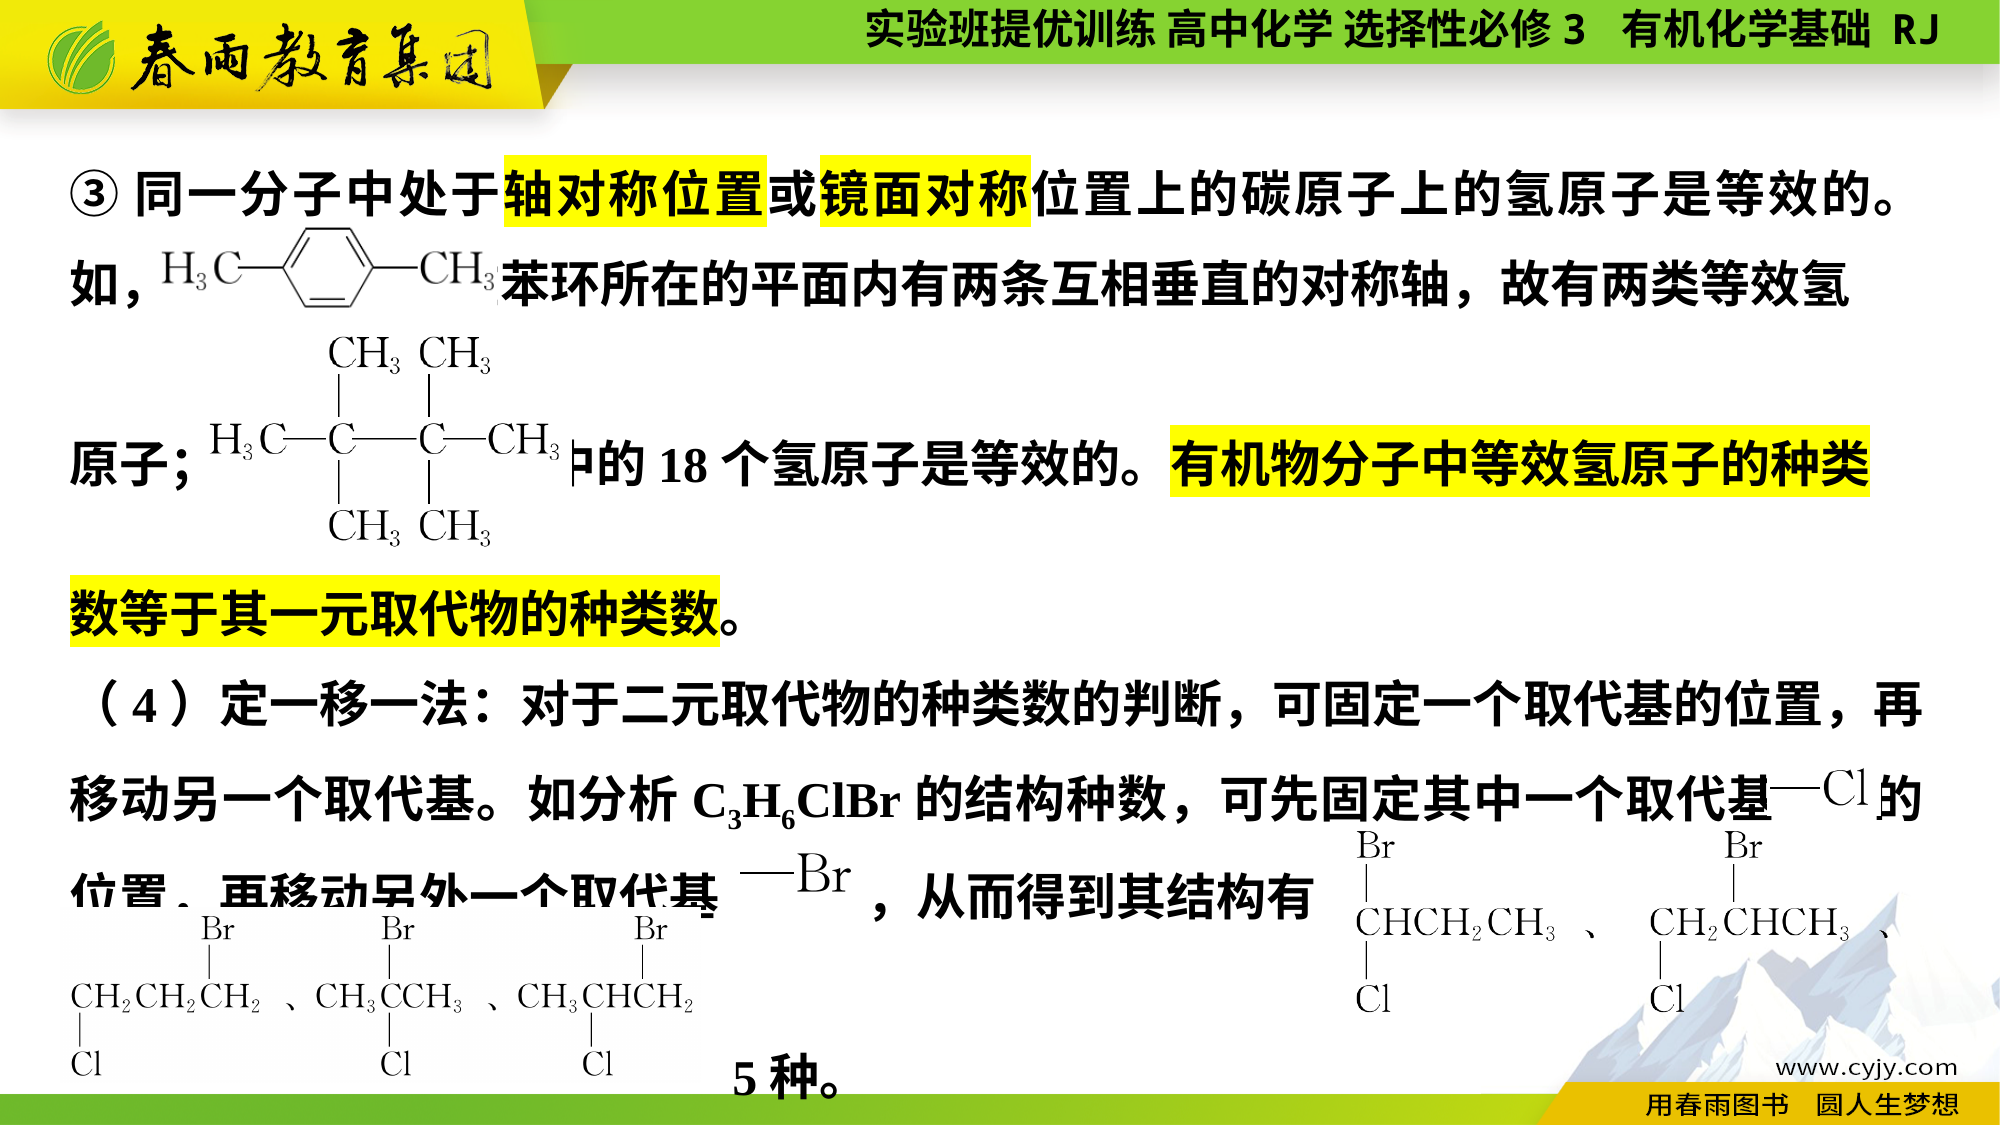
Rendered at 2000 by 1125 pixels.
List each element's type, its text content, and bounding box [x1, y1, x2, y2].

picture [0, 0, 2000, 1125]
list ③同一分子中处于轴对称位置或镜面对称位置上的碳原子上的氢原子是等效的。如， 在苯环所在的平面内有两条互相垂直的对称轴，故有两类等效氢 原子； 中的18个氢原子是等效的。有机物分子中等效氢原子的种类 数等于其一元取代物的种类数。 （4）定一移一法：对于二元取代物的种类数的判断，可固定一个取代基的位置，再移动另一个取代基。如分析C3H6ClBr的结构种数，可先固定其中一个取代基 的位置，再移动另外一个取代基 ，从而得到其结构有 5种。 [54, 125, 1939, 1110]
